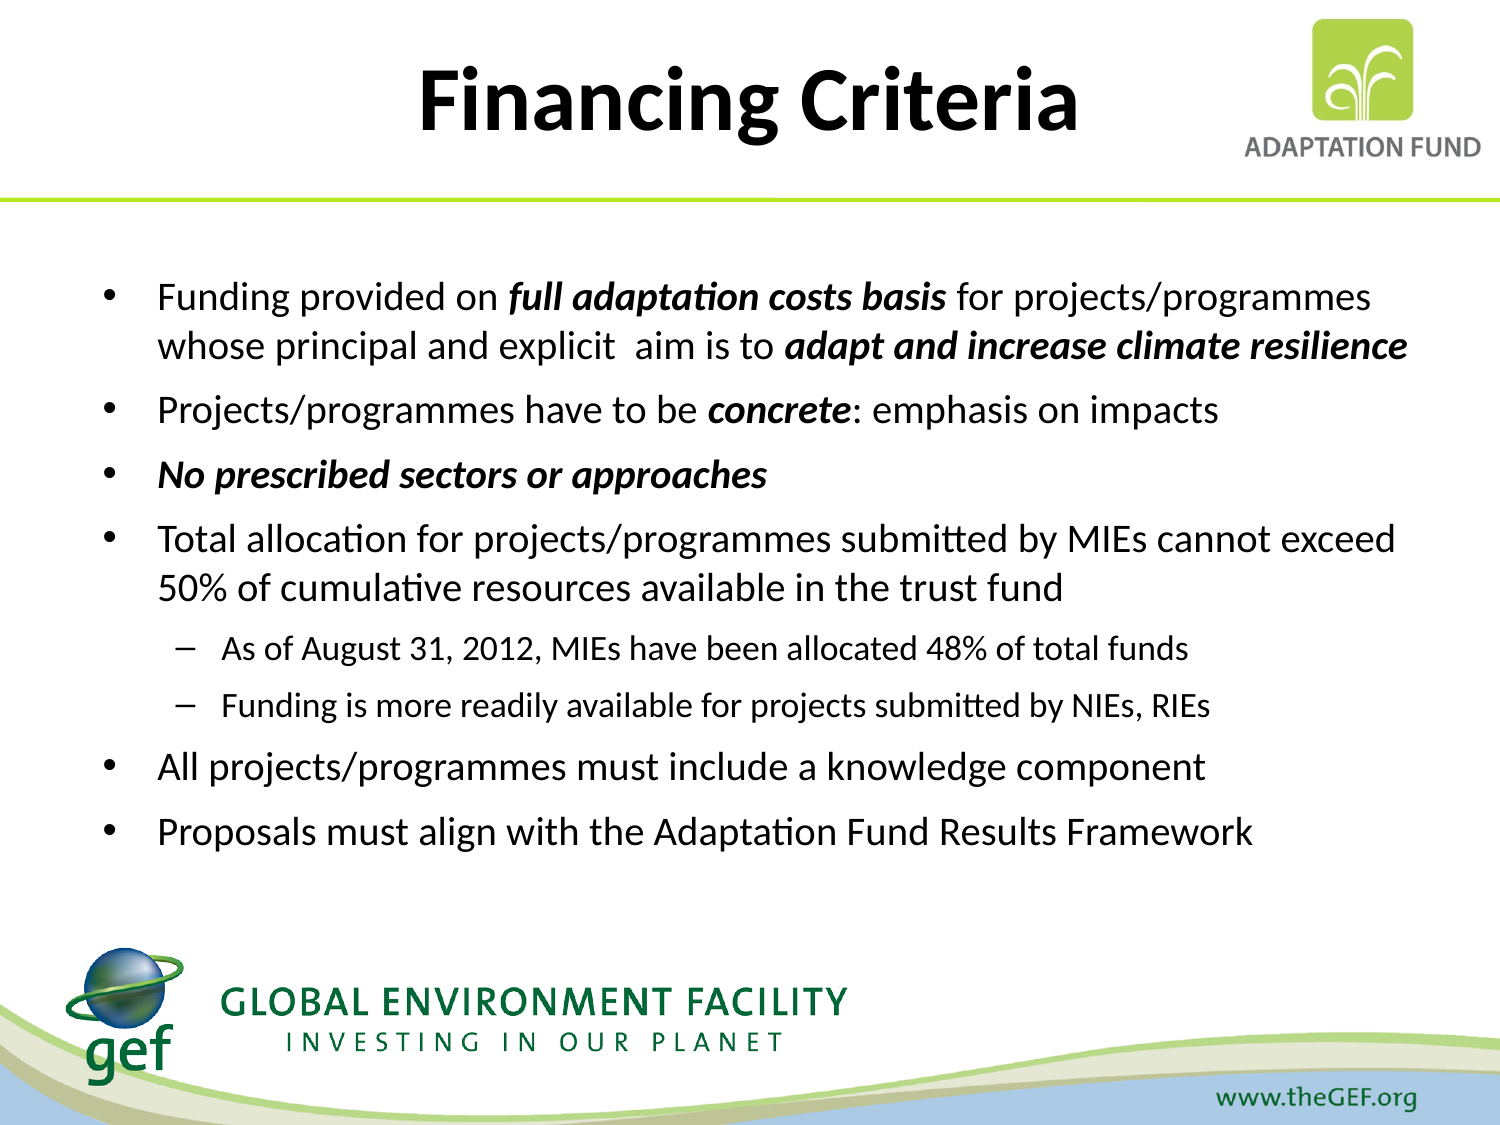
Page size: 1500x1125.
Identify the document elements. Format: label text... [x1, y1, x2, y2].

picture [0, 920, 1500, 1125]
title Financing Criteria [74, 0, 1426, 188]
list Funding provided on full adaptation costs basis for projects/programmes whose principal and explicit aim is to adapt and increase climate resilience Projects/programmes have to be concrete: emphasis on impacts No prescribed sectors or approaches Total allocation for projects/programmes submitted by MIEs cannot exceed 50% of cumulative resources available in the trust fund As of August 31, 2012, MIEs have been allocated 48% of total funds Funding is more readily available for projects submitted by NIEs, RIEs All projects/programmes must include a knowledge component Proposals must align with the Adaptation Fund Results Framework [87, 262, 1438, 901]
picture [1237, 0, 1500, 173]
